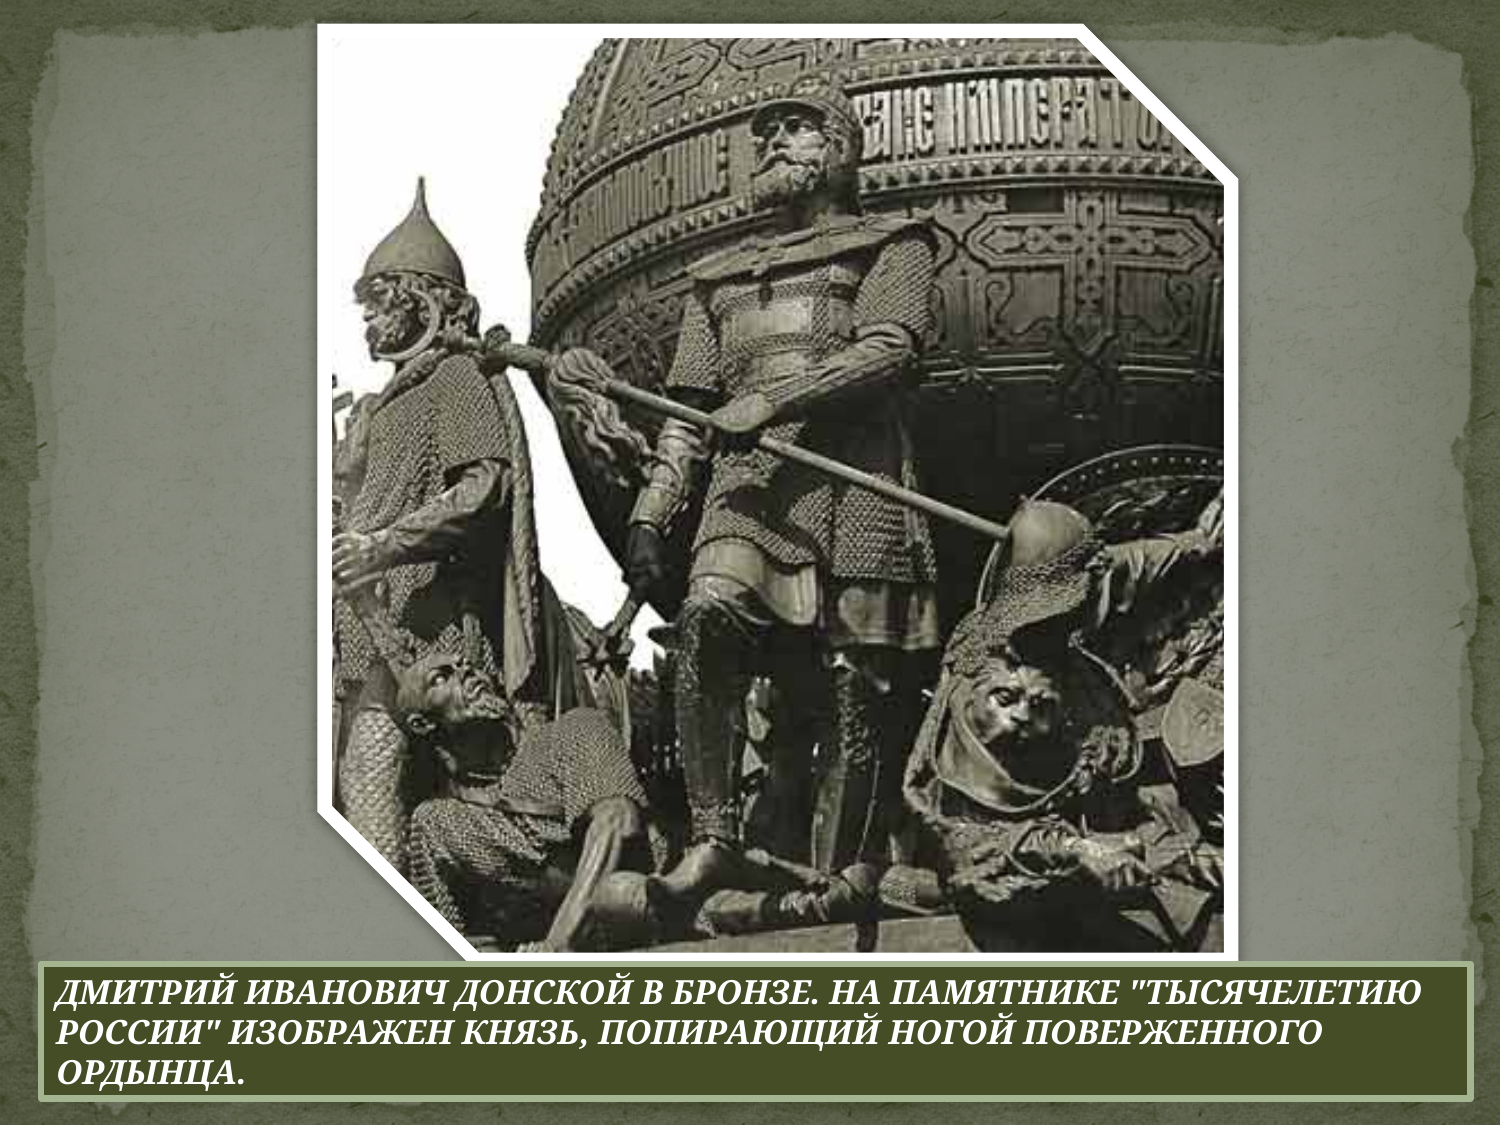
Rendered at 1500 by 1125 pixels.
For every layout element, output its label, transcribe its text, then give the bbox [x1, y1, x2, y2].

picture [325, 31, 1231, 958]
text_box Дмитрий Иванович Донской в бронзе. на памятнике "Тысячелетию России" изображен князь, попирающий ногой поверженного ордынца. [38, 961, 1474, 1102]
